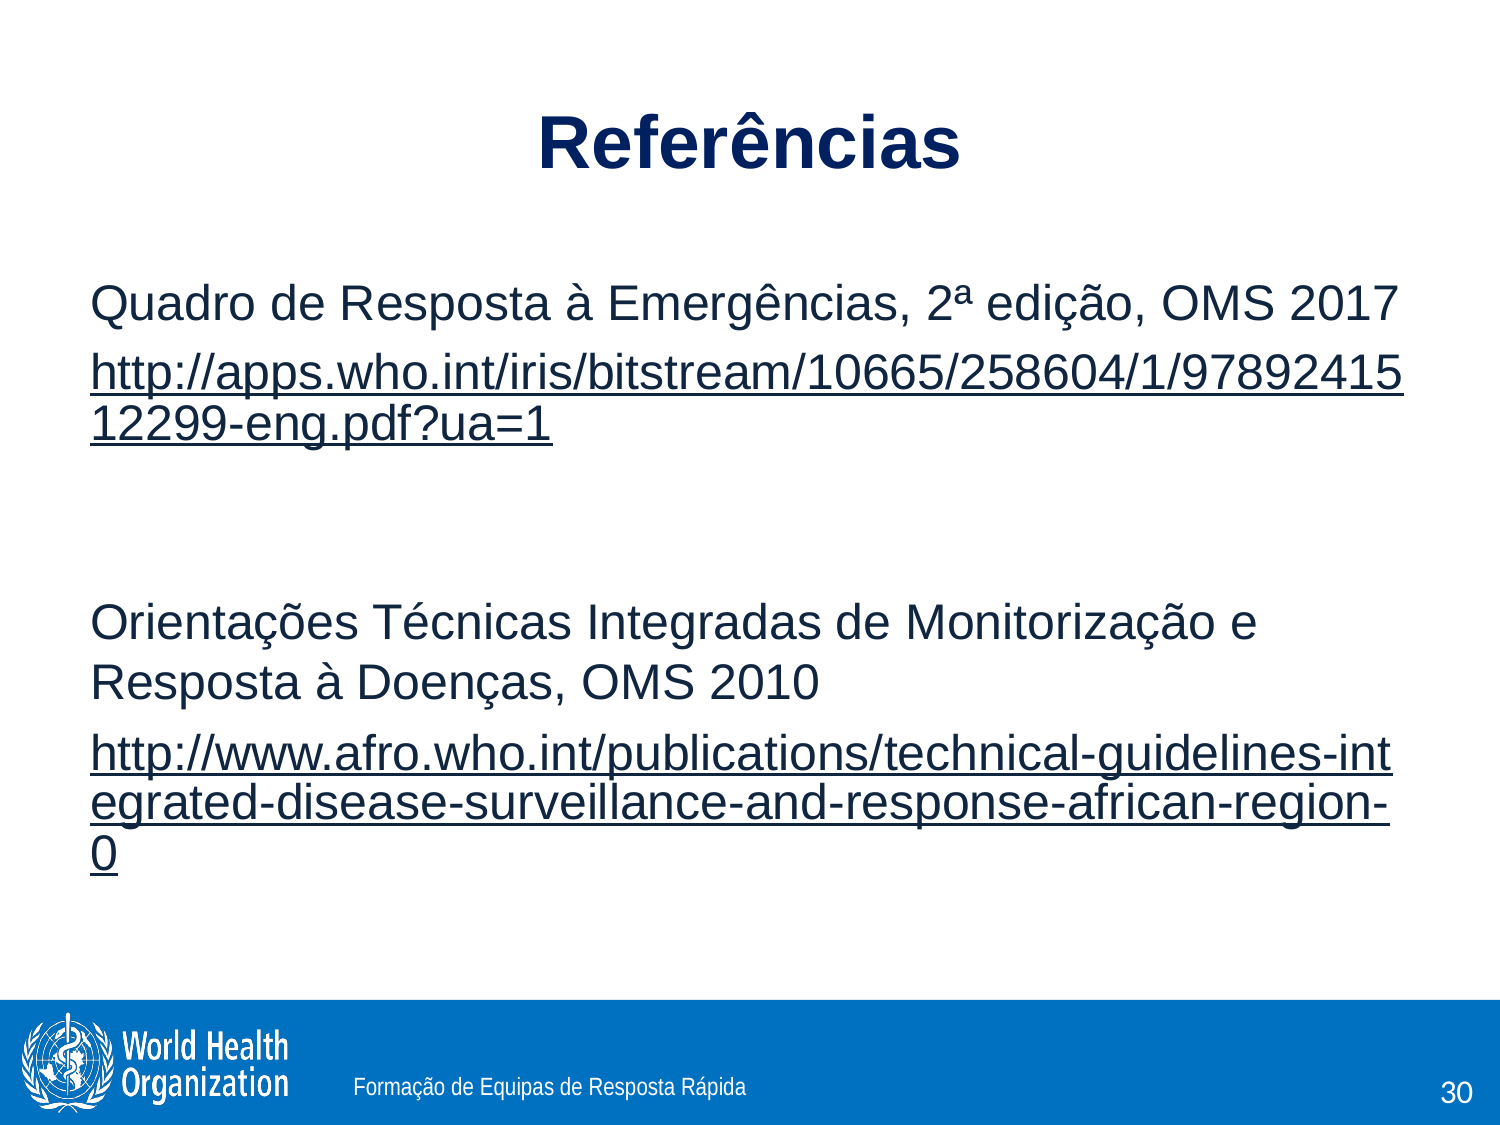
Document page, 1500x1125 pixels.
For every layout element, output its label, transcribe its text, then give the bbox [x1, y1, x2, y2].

title Referências [75, 45, 1425, 233]
picture [21, 1012, 288, 1113]
list Quadro de Resposta à Emergências, 2ª edição, OMS 2017 http://apps.who.int/iris/bitstream/10665/258604/1/9789241512299-eng.pdf?ua=1 Orientações Técnicas Integradas de Monitorização e Resposta à Doenças, OMS 2010 http://www.afro.who.int/publications/technical-guidelines-integrated-disease-surveillance-and-response-african-region-0 [75, 262, 1425, 1005]
